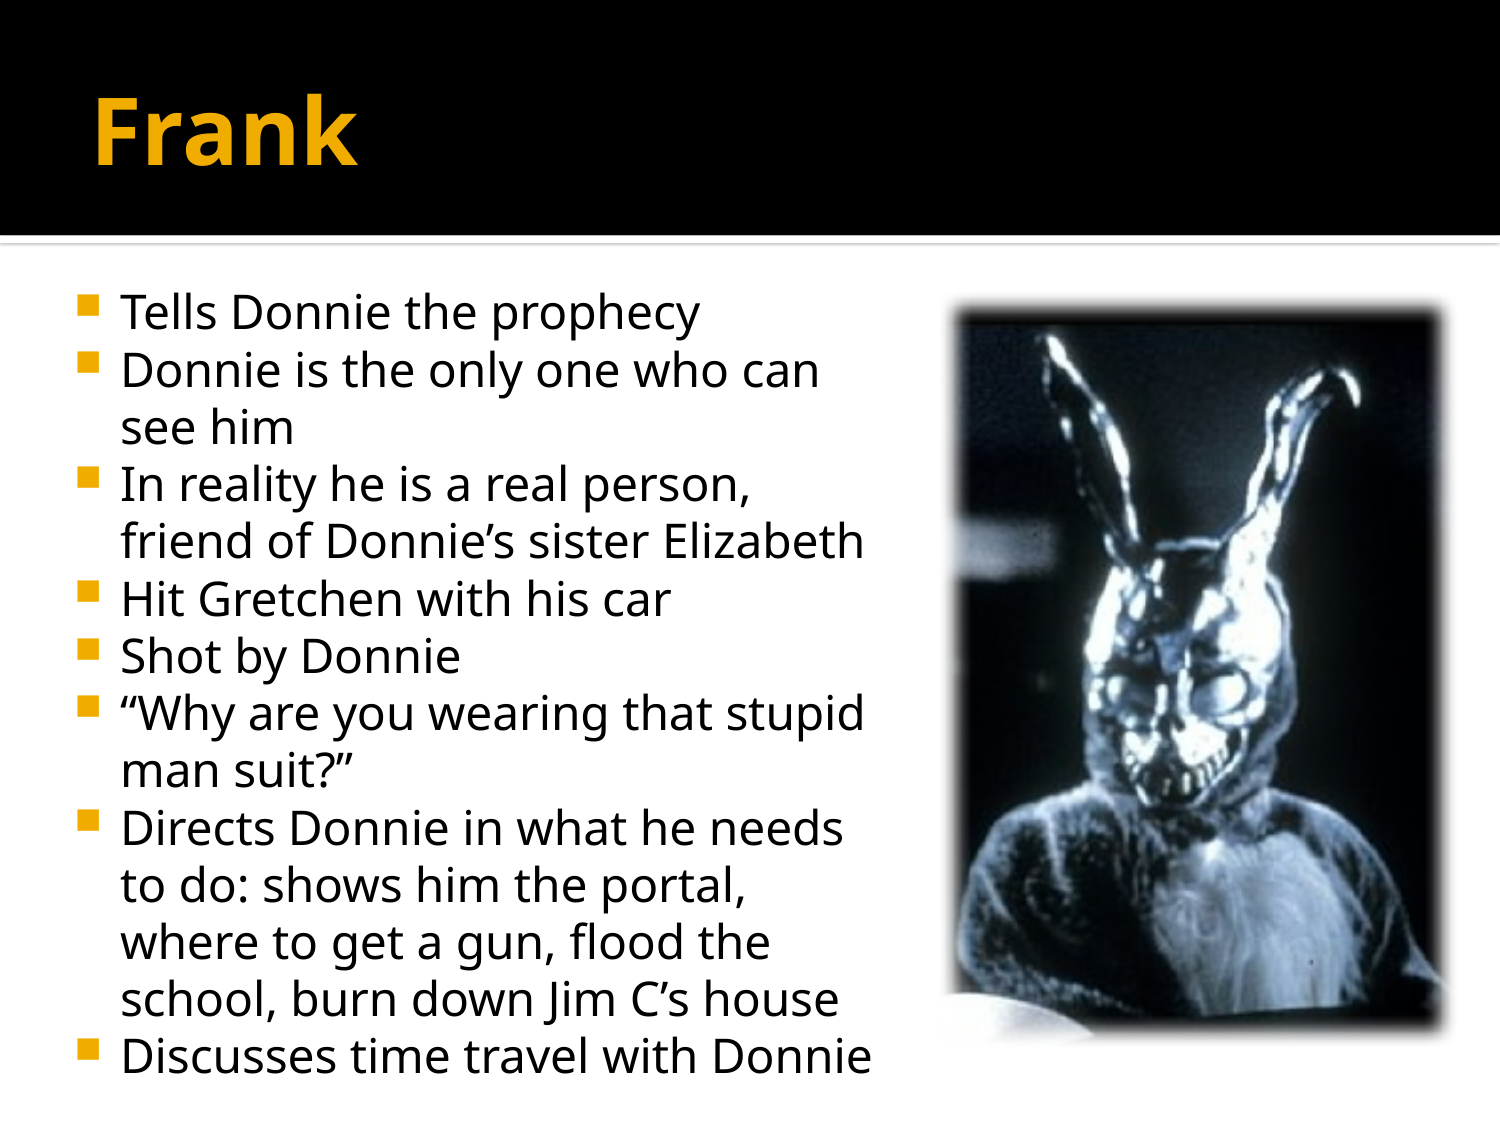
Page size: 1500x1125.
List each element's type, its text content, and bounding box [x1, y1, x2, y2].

title Frank [75, 24, 1425, 231]
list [938, 290, 1458, 1048]
list Tells Donnie the prophecy Donnie is the only one who can see him In reality he is a real person, friend of Donnie’s sister Elizabeth Hit Gretchen with his car Shot by Donnie “Why are you wearing that stupid man suit?” Directs Donnie in what he needs to do: shows him the portal, where to get a gun, flood the school, burn down Jim C’s house Discusses time travel with Donnie [41, 267, 904, 1094]
